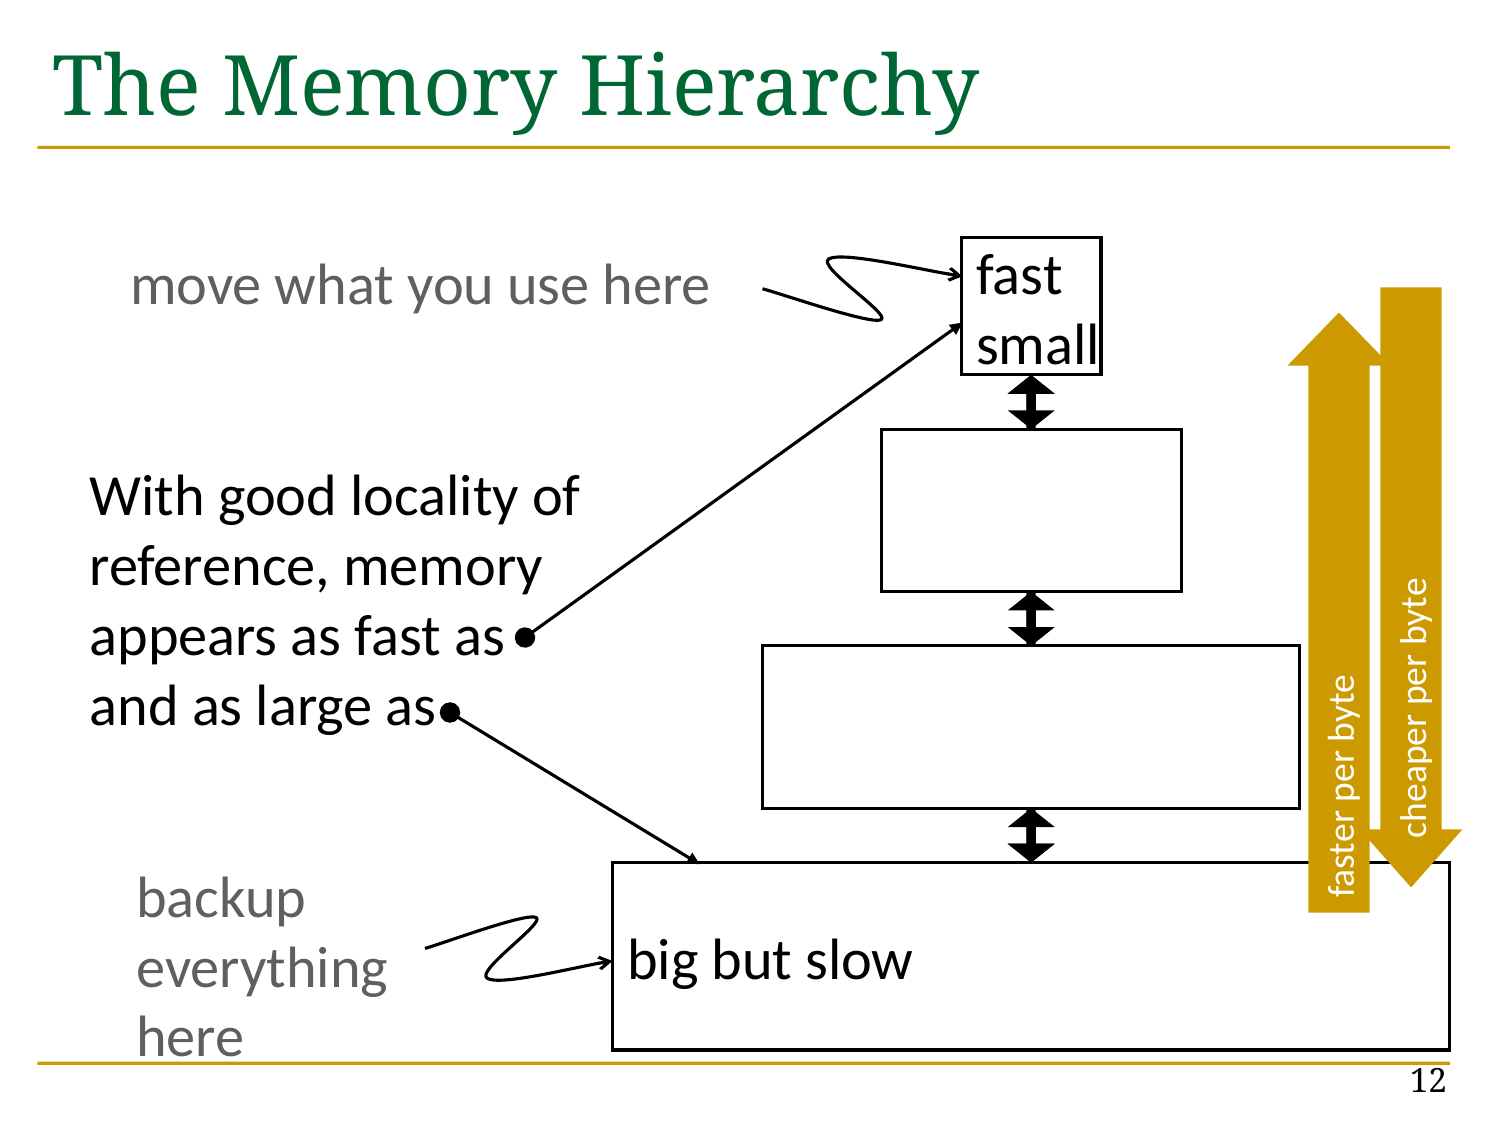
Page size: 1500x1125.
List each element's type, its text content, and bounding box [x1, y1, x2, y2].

text_box [892, 322, 963, 373]
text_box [1062, 512, 1500, 688]
text_box [424, 916, 613, 981]
title The Memory Hierarchy [37, 24, 1450, 200]
text_box [762, 256, 963, 321]
text_box [514, 470, 757, 648]
text_box big but slow [612, 862, 1450, 1050]
text_box fast small [961, 237, 1101, 373]
text_box move what you use here [115, 238, 727, 324]
text_box With good locality of reference, memory appears as fast as and as large as [74, 449, 631, 745]
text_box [762, 374, 1301, 863]
text_box [439, 702, 700, 865]
slide_number 12 [1111, 1036, 1462, 1112]
text_box backup everything here [121, 851, 404, 1076]
